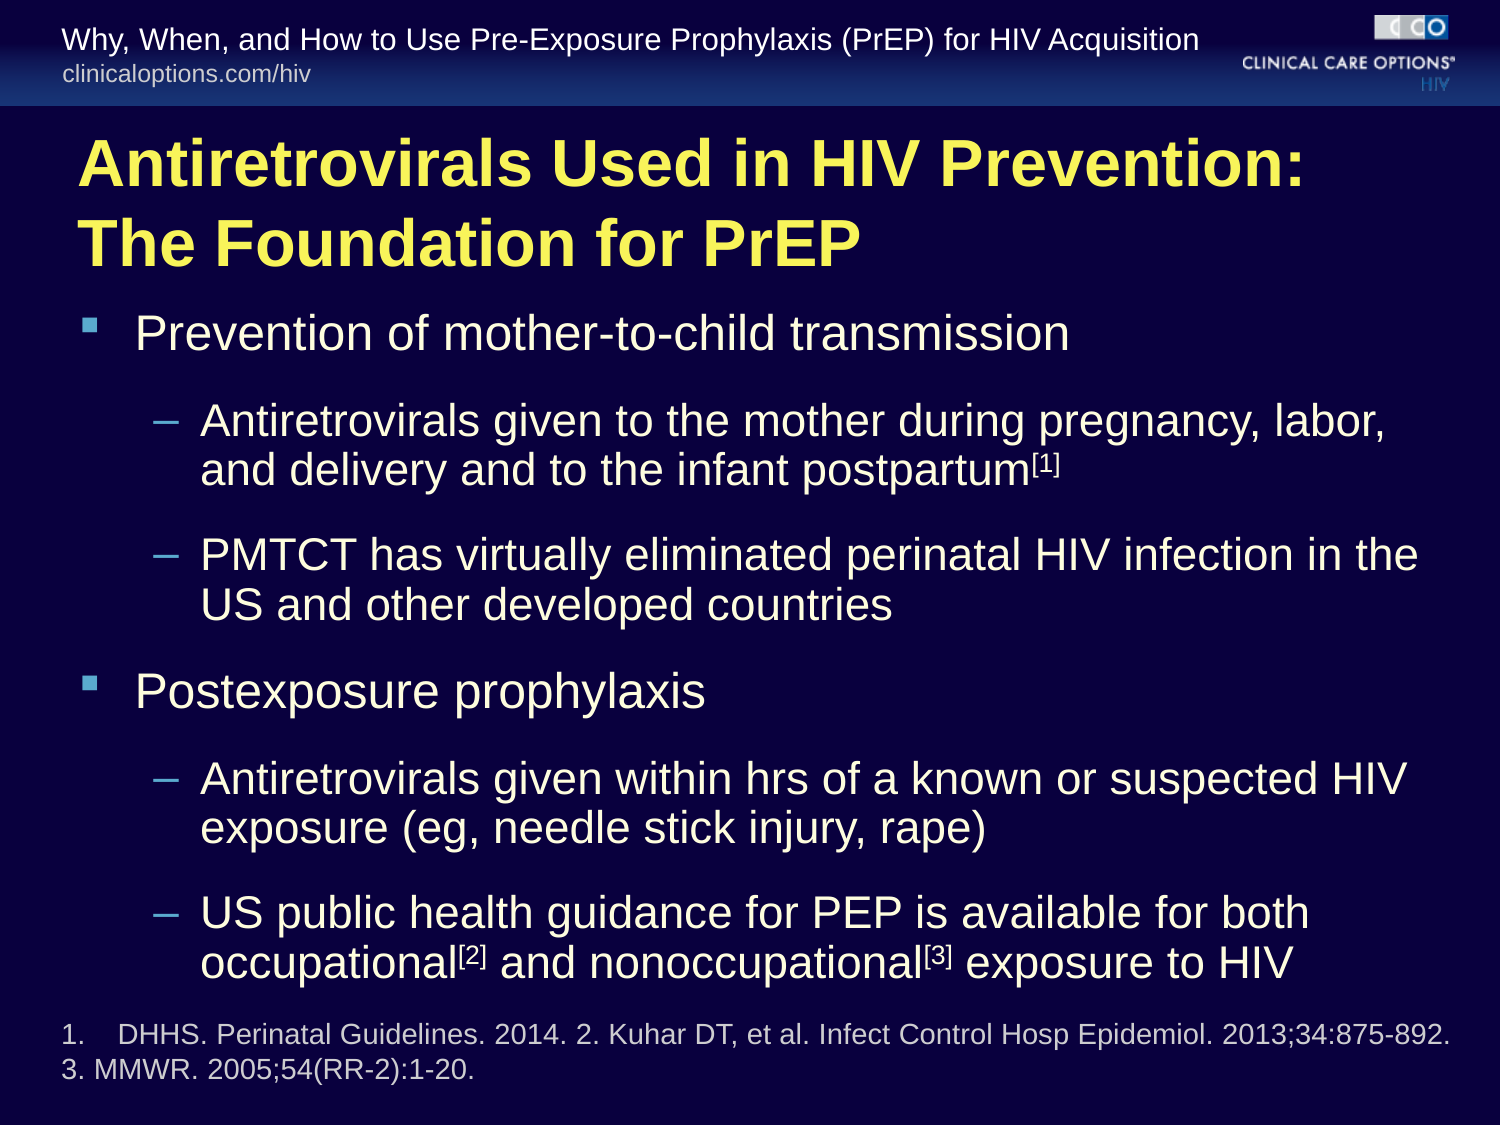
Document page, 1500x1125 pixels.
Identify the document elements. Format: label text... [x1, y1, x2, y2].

list Prevention of mother-to-child transmission Antiretrovirals given to the mother during pregnancy, labor, and delivery and to the infant postpartum[1] PMTCT has virtually eliminated perinatal HIV infection in the US and other developed countries Postexposure prophylaxis Antiretrovirals given within hrs of a known or suspected HIV exposure (eg, needle stick injury, rape) US public health guidance for PEP is available for both occupational[2] and nonoccupational[3] exposure to HIV [63, 299, 1451, 1008]
title Antiretrovirals Used in HIV Prevention: The Foundation for PrEP [62, 109, 1452, 291]
text_box DHHS. Perinatal Guidelines. 2014. 2. Kuhar DT, et al. Infect Control Hosp Epidemiol. 2013;34:875-892. 3. MMWR. 2005;54(RR-2):1-20. [46, 1008, 1490, 1093]
picture [1243, 15, 1455, 91]
